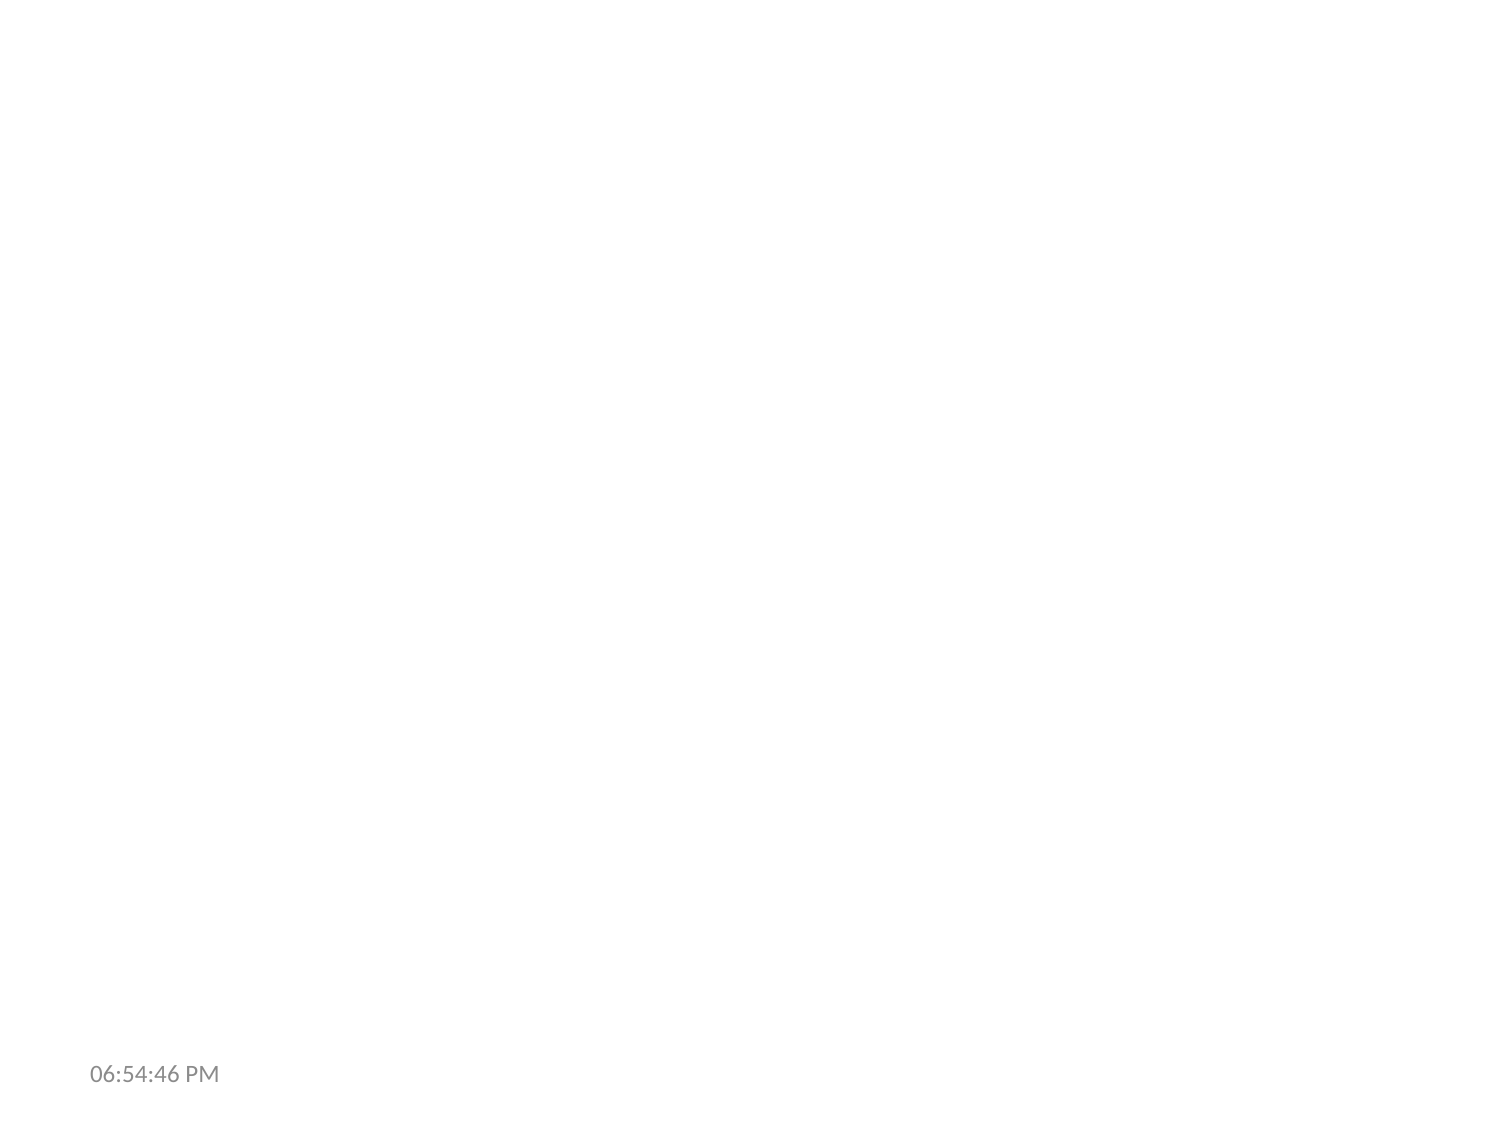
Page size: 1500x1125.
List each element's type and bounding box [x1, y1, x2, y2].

slide_number [75, 1042, 425, 1103]
